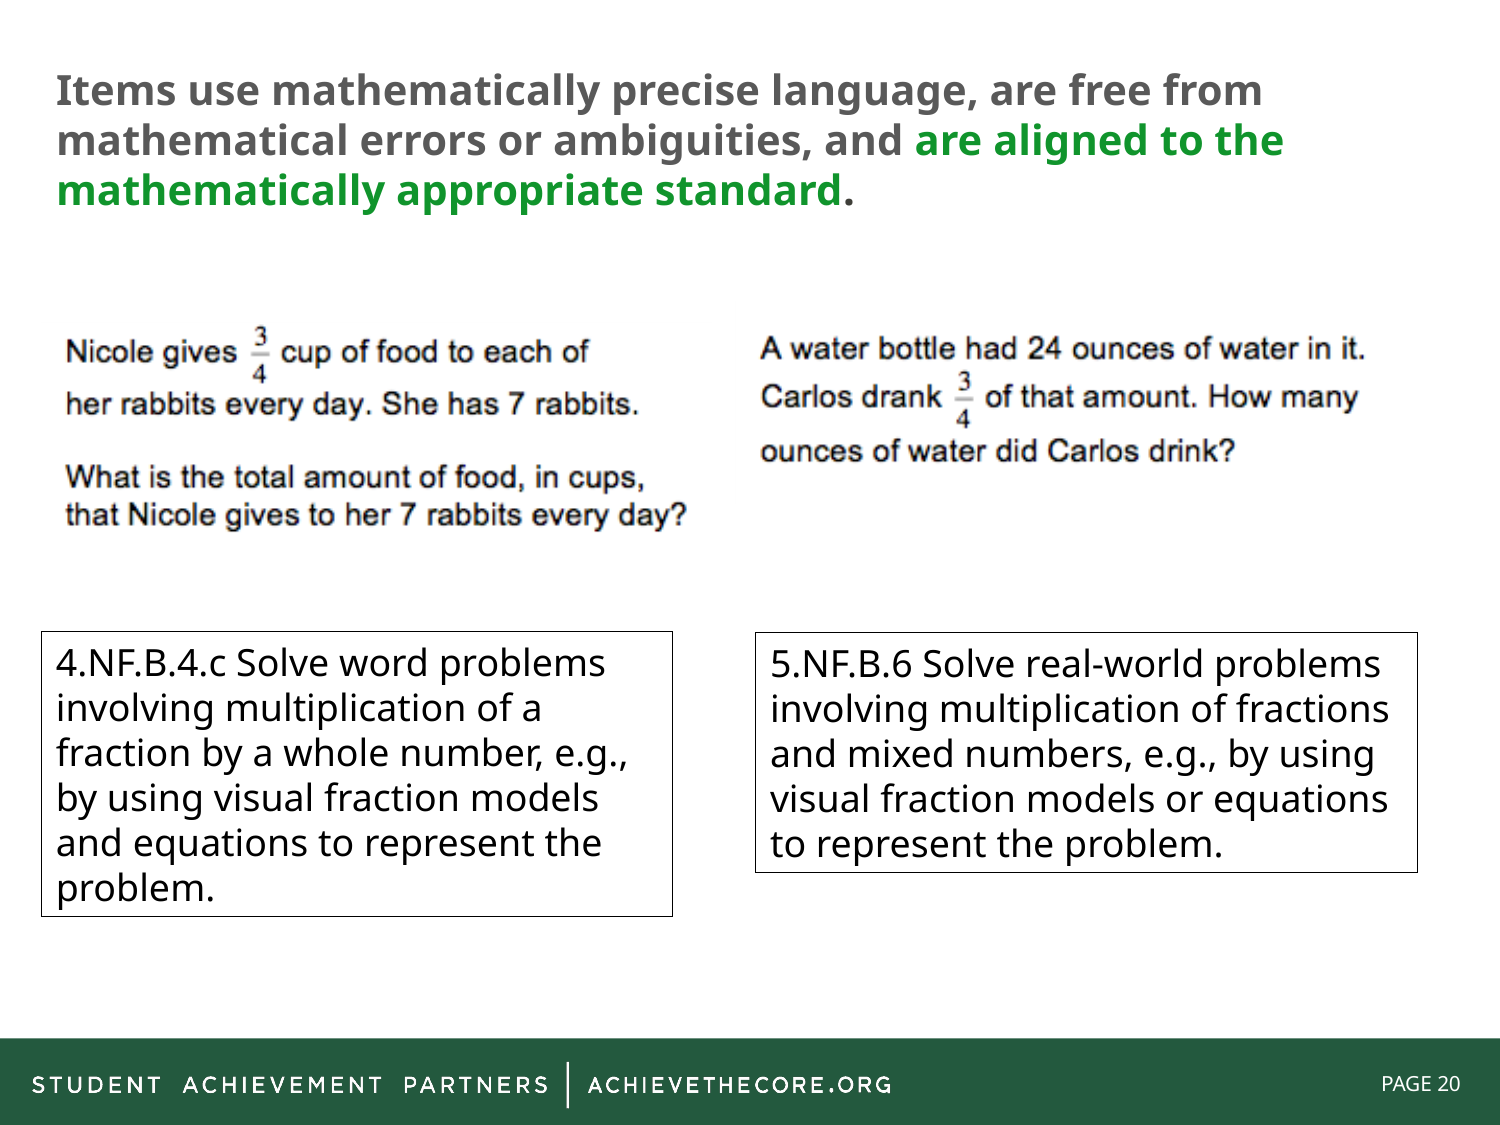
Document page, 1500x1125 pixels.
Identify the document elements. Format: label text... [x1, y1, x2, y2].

picture [734, 301, 1387, 505]
text_box 4.NF.B.4.c Solve word problems involving multiplication of a fraction by a whole number, e.g., by using visual fraction models and equations to represent the problem. [41, 631, 673, 917]
title Items use mathematically precise language, are free from mathematical errors or ambiguities, and are aligned to the mathematically appropriate standard. [41, 45, 1350, 233]
picture [12, 1055, 911, 1112]
text_box 5.NF.B.6 Solve real-world problems involving multiplication of fractions and mixed numbers, e.g., by using visual fraction models or equations to represent the problem. [755, 632, 1418, 873]
picture [40, 321, 713, 577]
